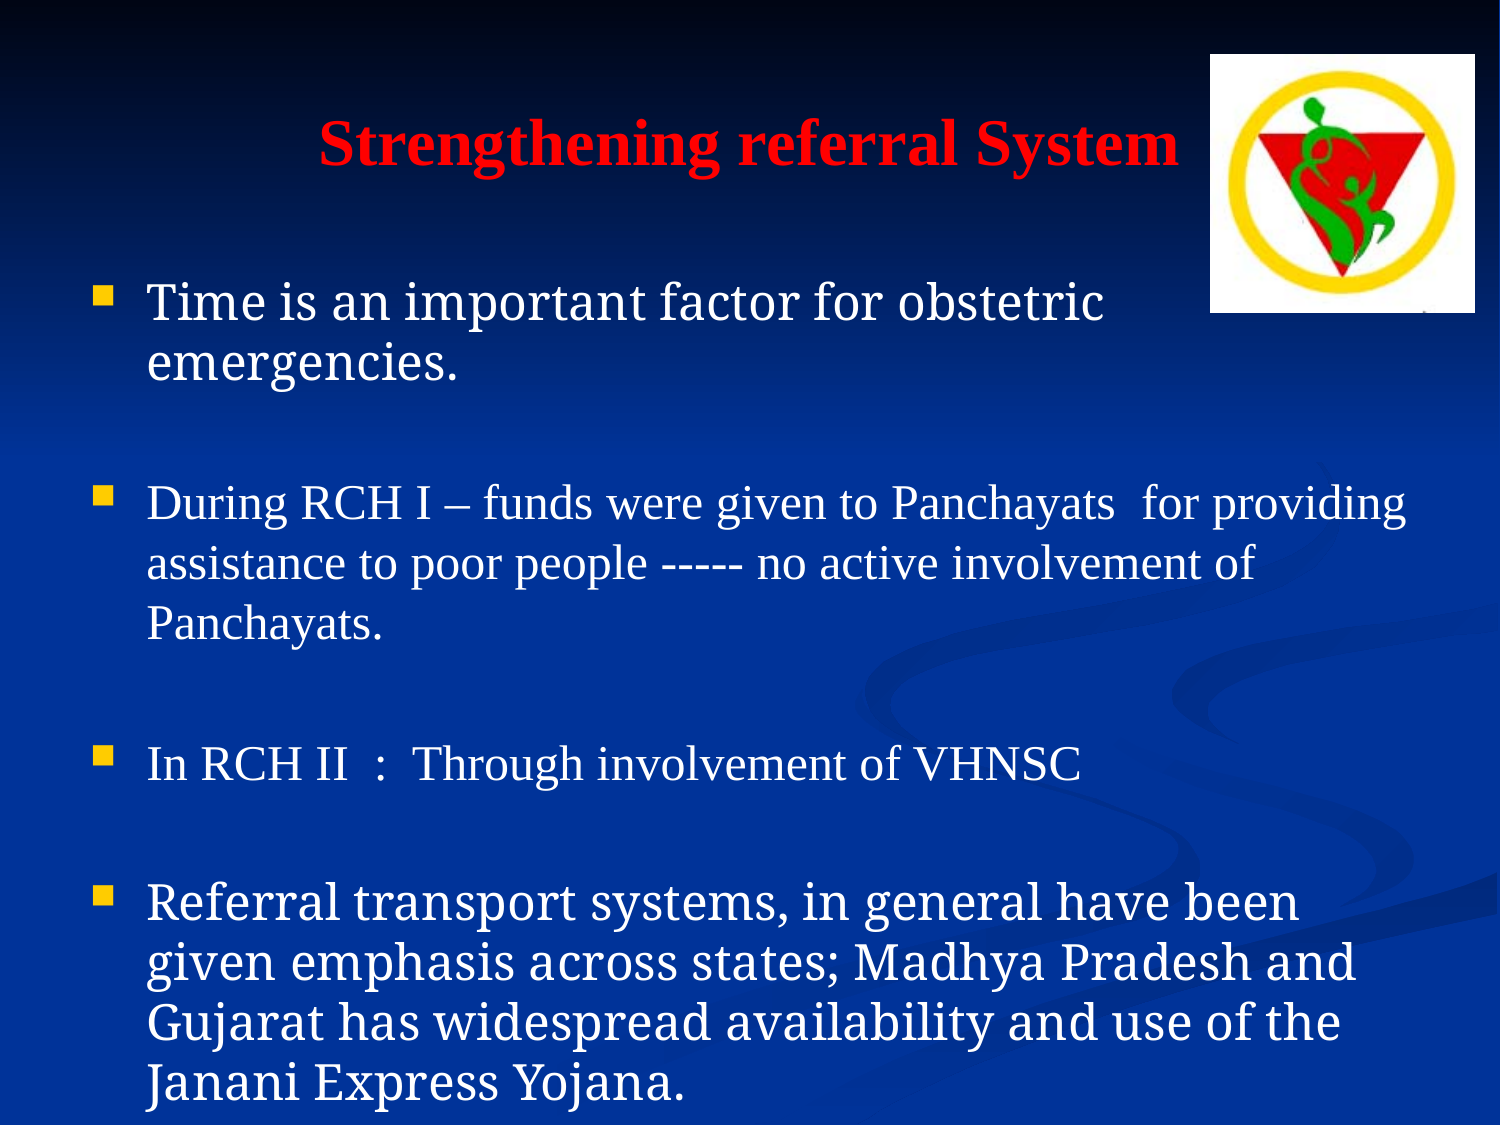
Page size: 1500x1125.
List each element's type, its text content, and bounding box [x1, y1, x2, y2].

list Time is an important factor for obstetric emergencies. During RCH I – funds were given to Panchayats for providing assistance to poor people ----- no active involvement of Panchayats. In RCH II : Through involvement of VHNSC Referral transport systems, in general have been given emphasis across states; Madhya Pradesh and Gujarat has widespread availability and use of the Janani Express Yojana. [74, 262, 1426, 1006]
picture [1210, 54, 1476, 313]
title Strengthening referral System [74, 44, 1426, 233]
